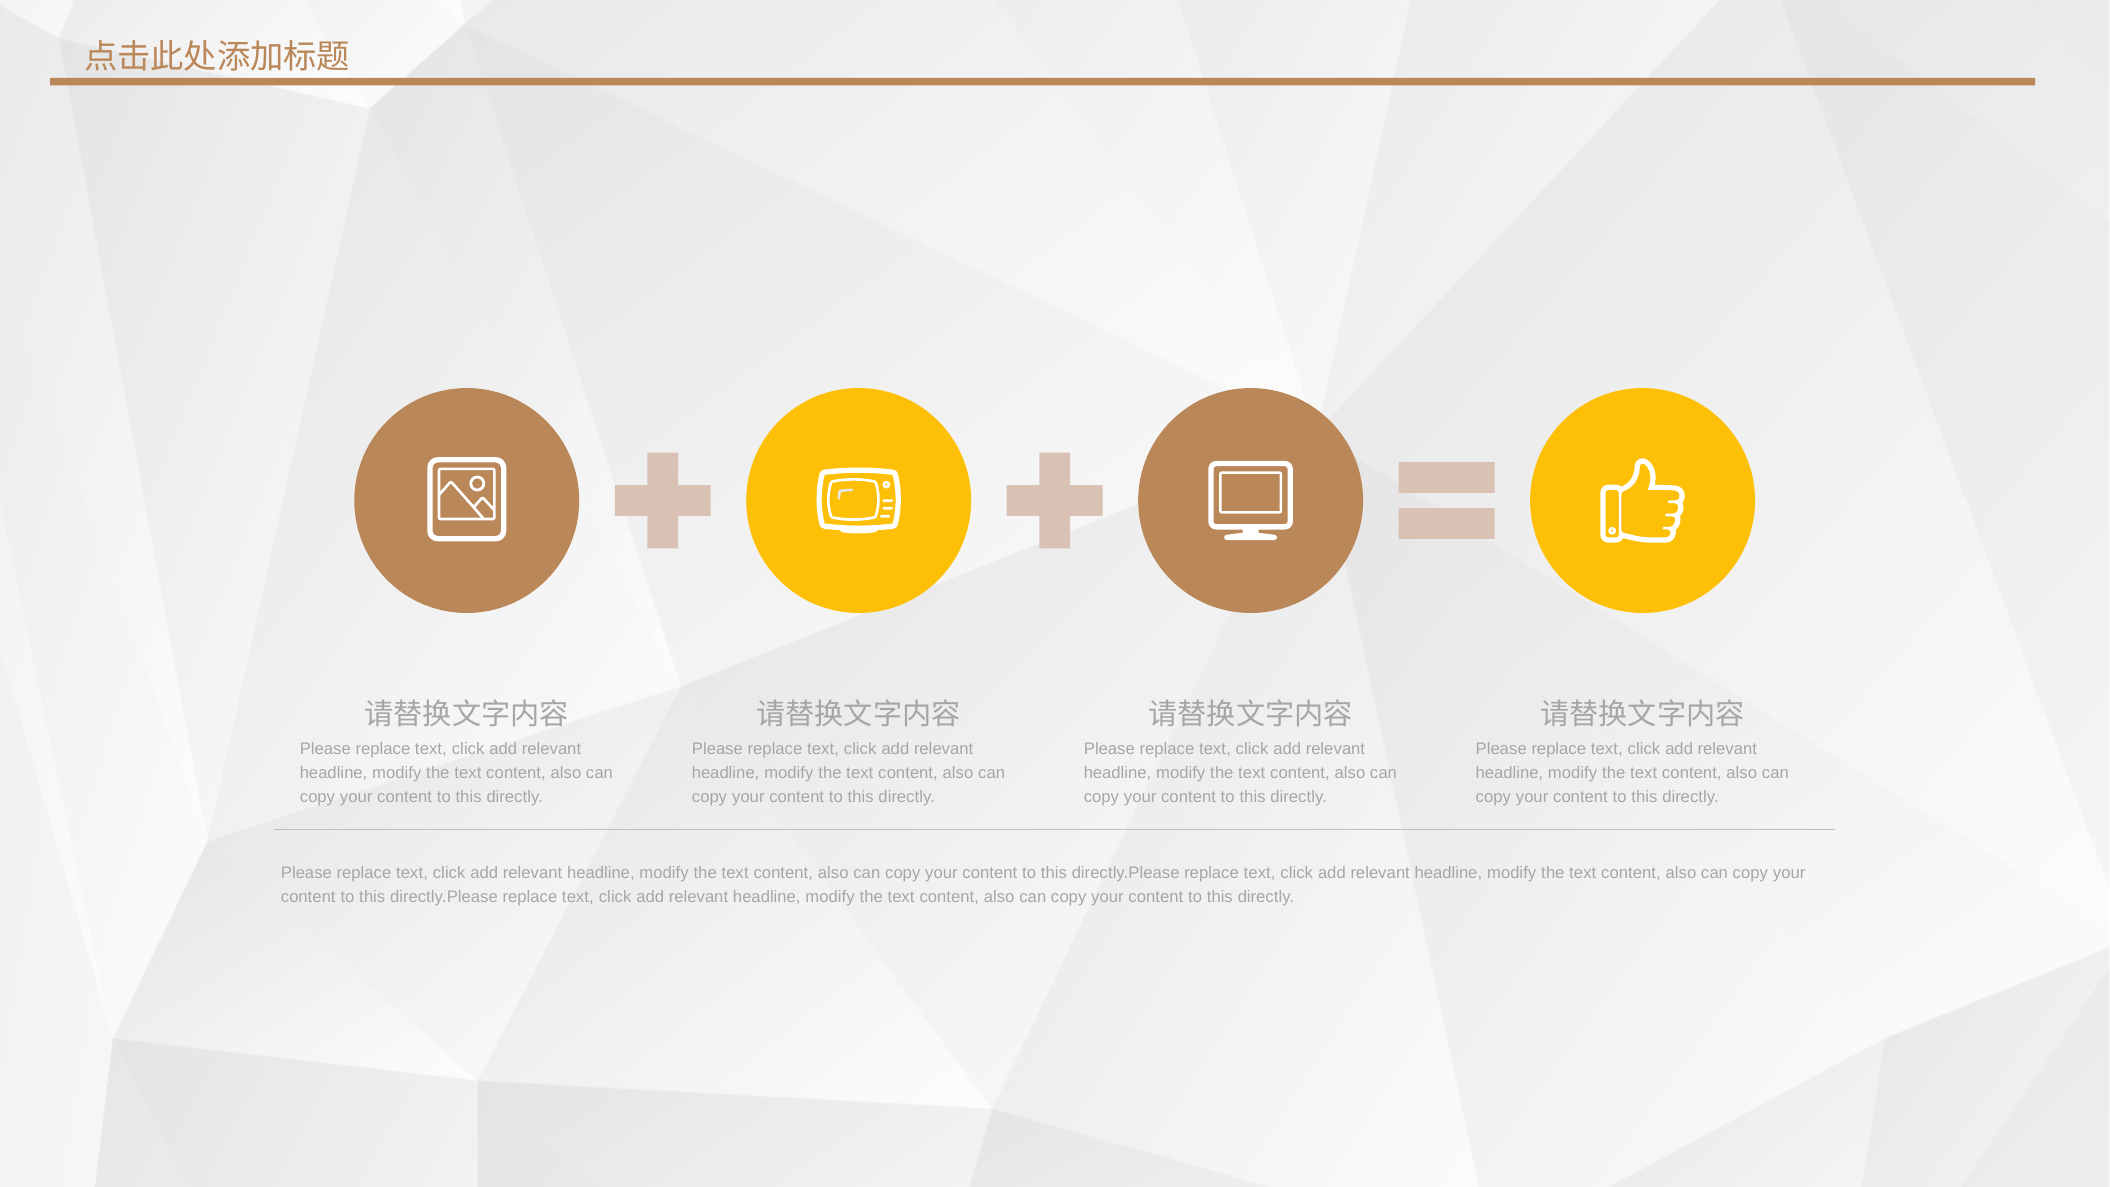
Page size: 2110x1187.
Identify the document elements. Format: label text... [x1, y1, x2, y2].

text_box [1083, 688, 1418, 805]
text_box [299, 688, 634, 805]
text_box 点击此处添加标题 [69, 27, 380, 86]
text_box Please replace text, click add relevant headline, modify the text content, also can copy your content to this directly.Please replace text, click add relevant headline, modify the text content, also can copy your content to this directly.Please replace text, click add relevant headline, modify the text content, also can copy your content to this directly. [280, 858, 1829, 907]
picture [0, 0, 2110, 1187]
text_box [354, 388, 1755, 613]
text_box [1475, 688, 1810, 805]
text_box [691, 688, 1026, 805]
